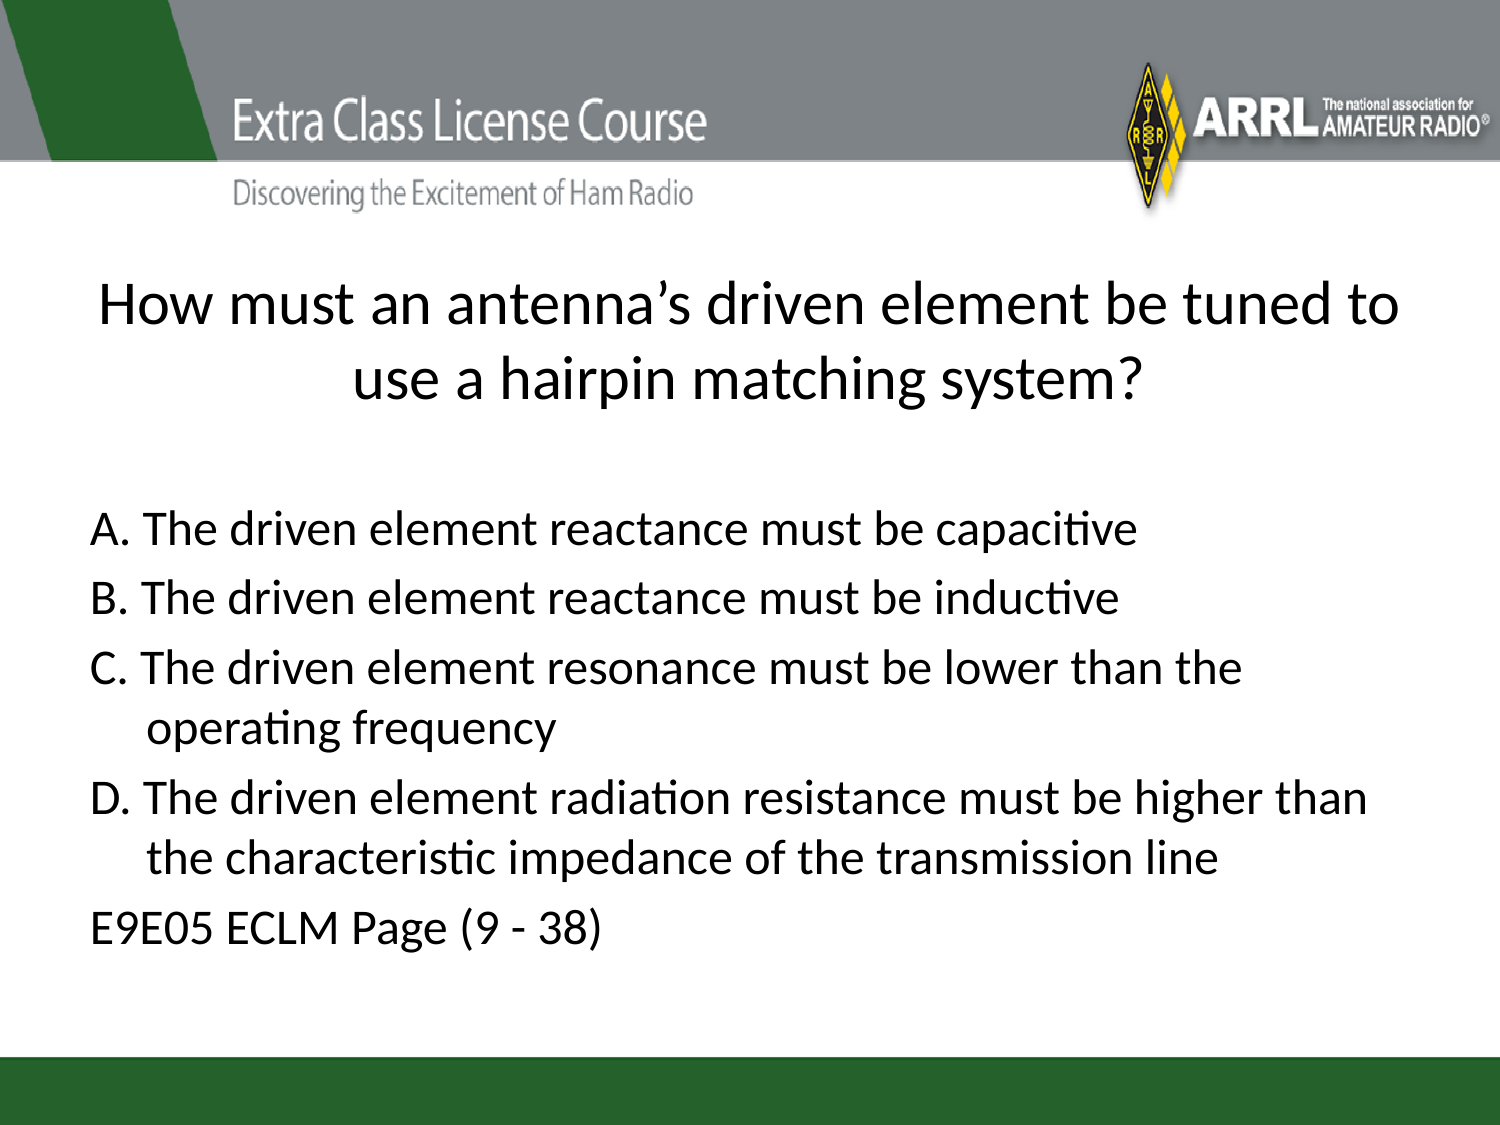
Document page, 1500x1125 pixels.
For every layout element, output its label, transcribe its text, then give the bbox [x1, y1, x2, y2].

title How must an antenna’s driven element be tuned to use a hairpin matching system? [75, 254, 1425, 435]
picture [0, 0, 1500, 1125]
list A. The driven element reactance must be capacitive B. The driven element reactance must be inductive C. The driven element resonance must be lower than the operating frequency D. The driven element radiation resistance must be higher than the characteristic impedance of the transmission line E9E05 ECLM Page (9 - 38) [75, 487, 1425, 1005]
